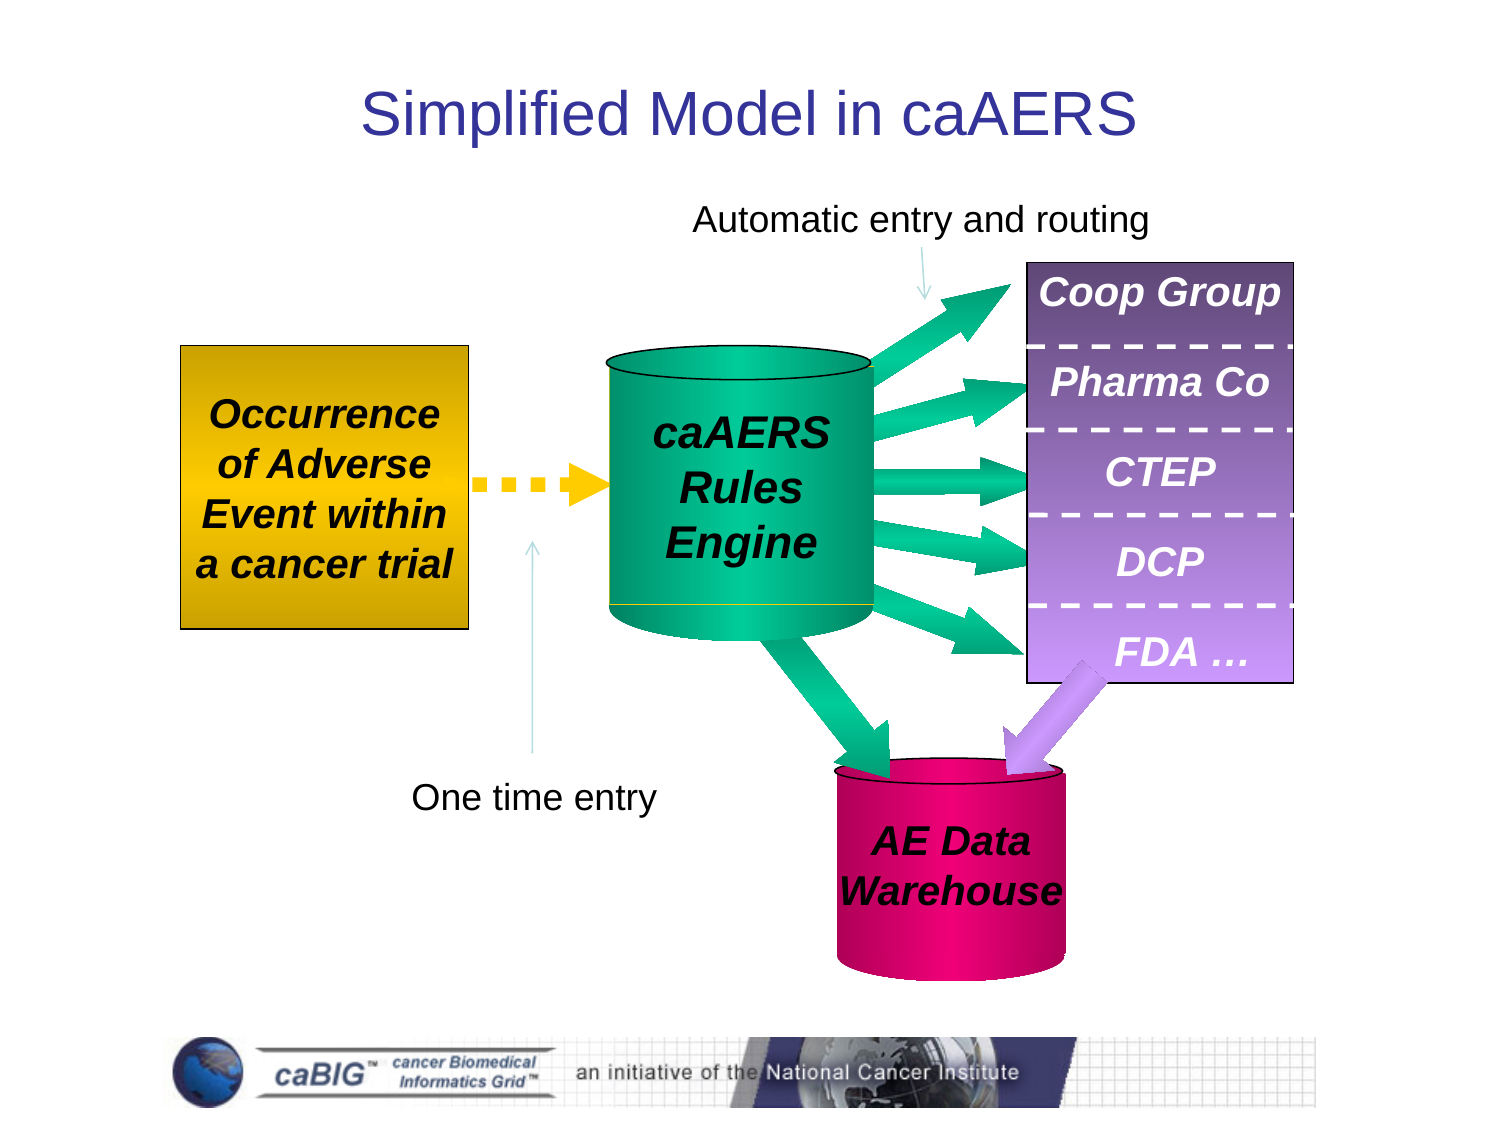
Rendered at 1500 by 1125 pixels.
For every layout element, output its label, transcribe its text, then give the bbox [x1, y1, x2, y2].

text_box One time entry [396, 765, 673, 826]
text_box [442, 345, 875, 642]
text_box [762, 262, 1297, 684]
text_box Automatic entry and routing [677, 187, 1166, 248]
title Simplified Model in caAERS [74, 44, 1426, 176]
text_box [797, 609, 1085, 982]
picture [162, 1037, 1316, 1108]
text_box Occurrence of Adverse Event within a cancer trial [180, 345, 440, 630]
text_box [897, 272, 950, 276]
